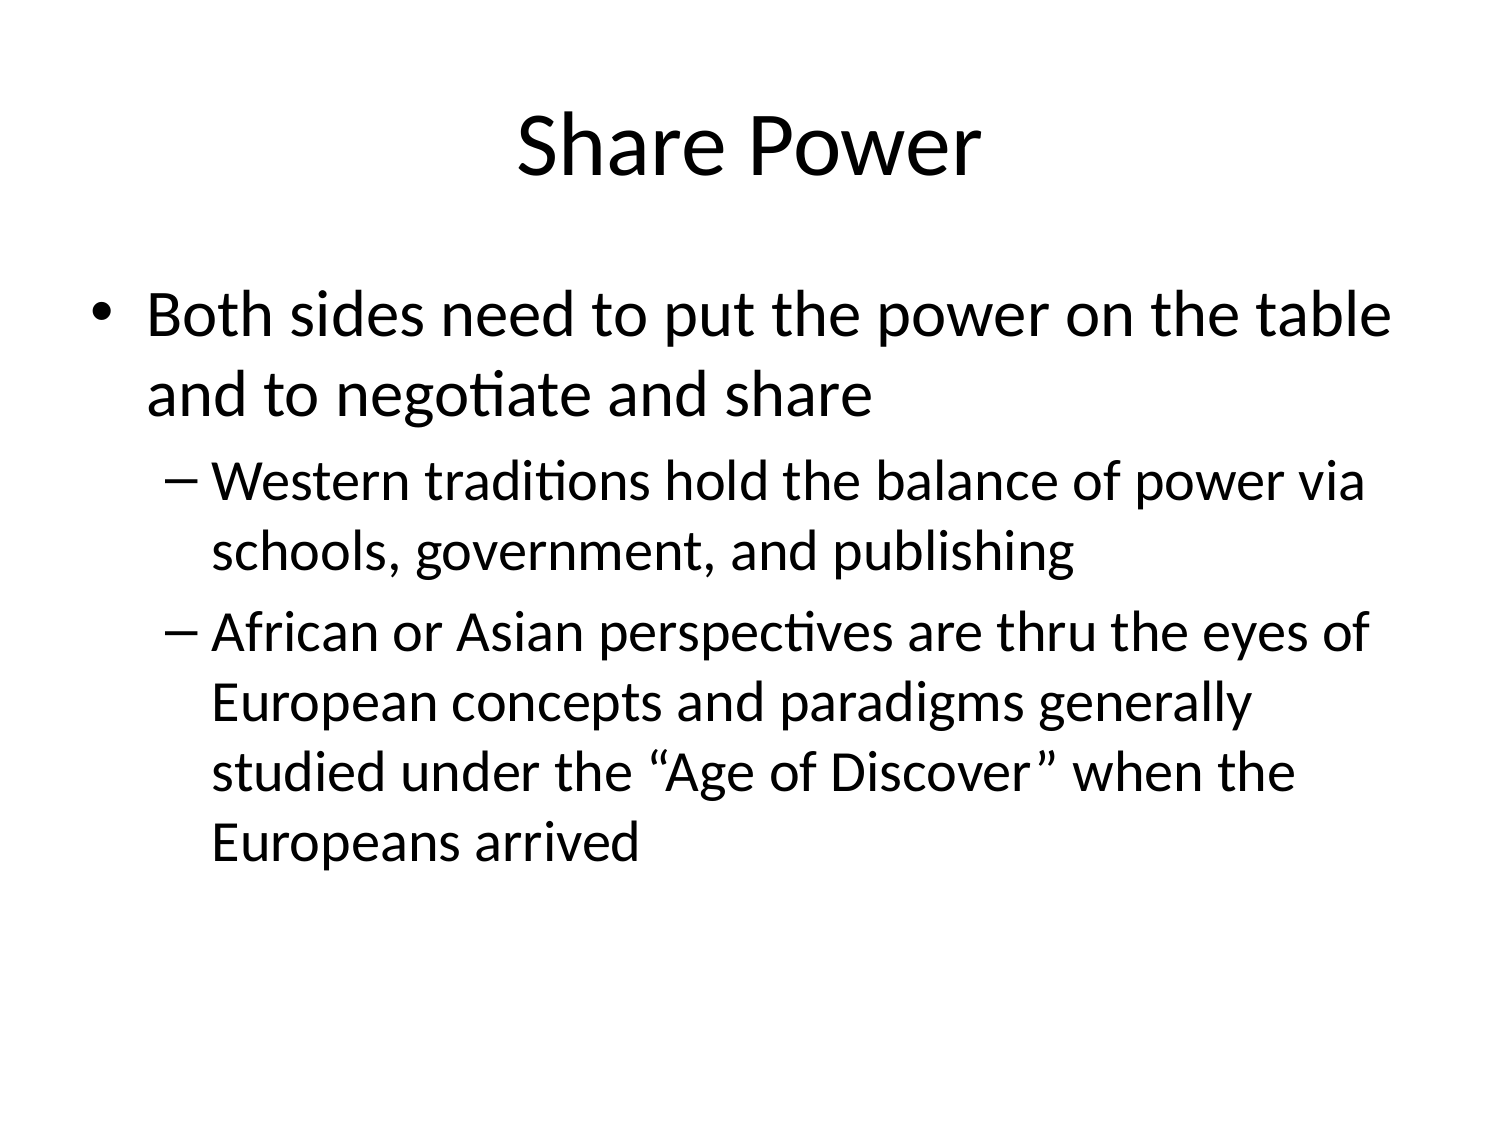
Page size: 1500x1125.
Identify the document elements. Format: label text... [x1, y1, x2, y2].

title Share Power [75, 45, 1425, 233]
list Both sides need to put the power on the table and to negotiate and share Western traditions hold the balance of power via schools, government, and publishing African or Asian perspectives are thru the eyes of European concepts and paradigms generally studied under the “Age of Discover” when the Europeans arrived [75, 262, 1425, 1005]
